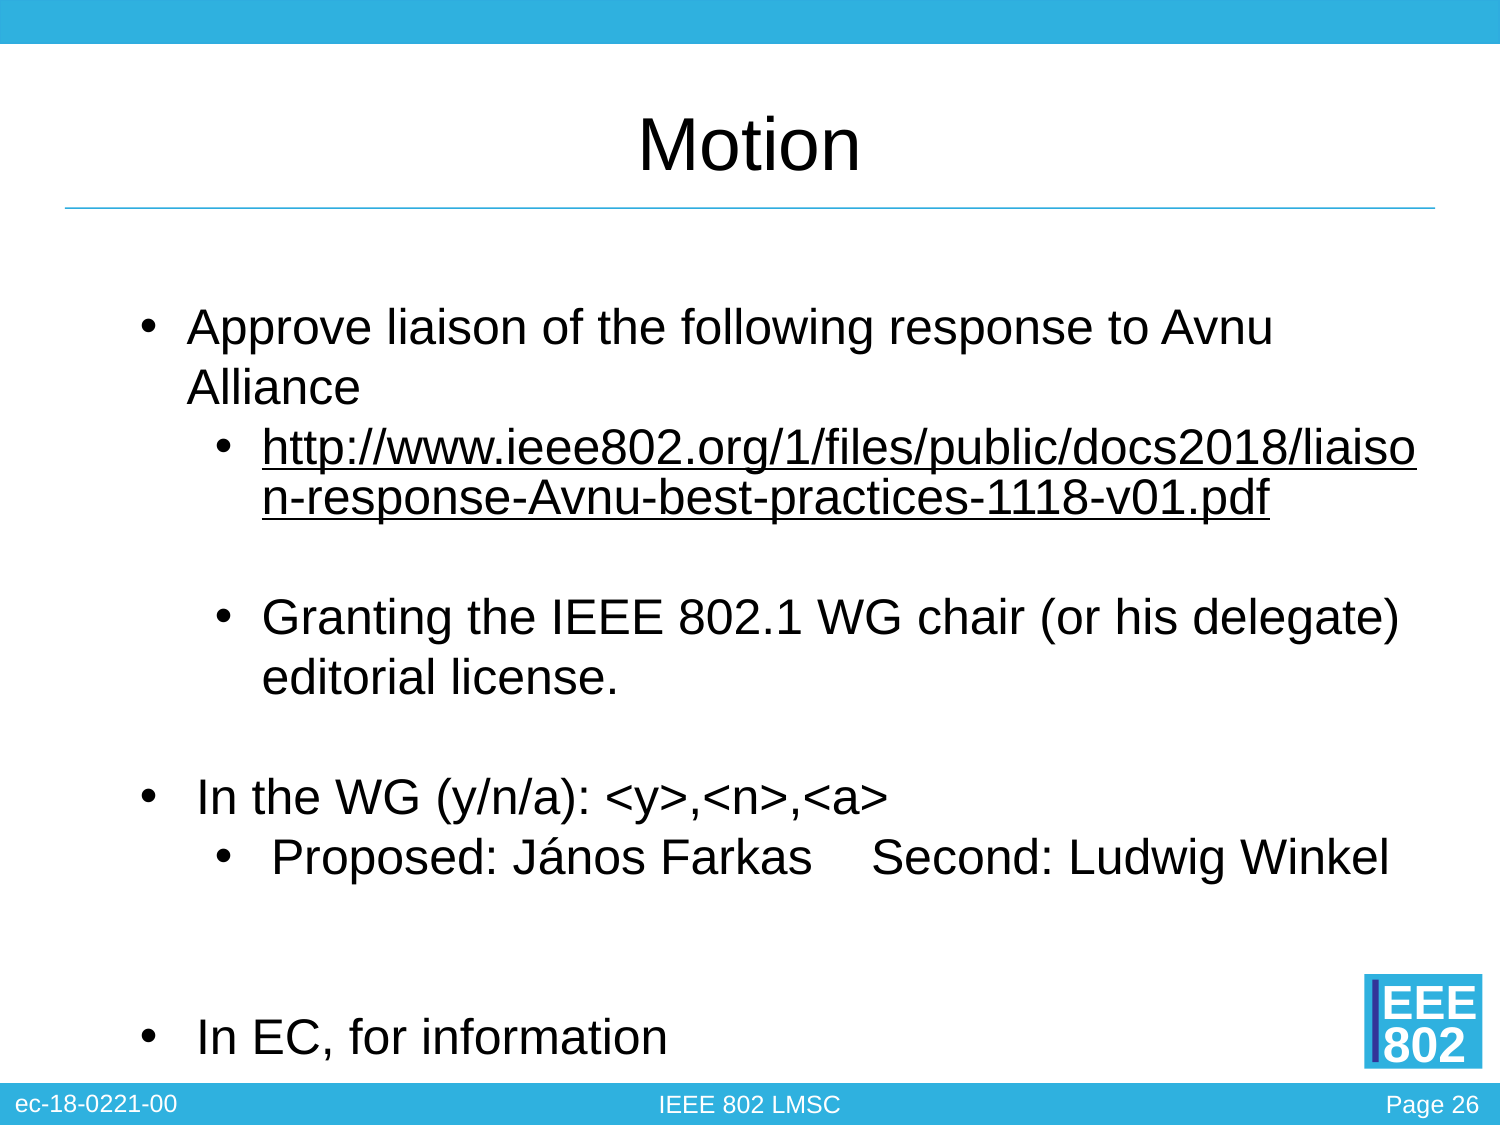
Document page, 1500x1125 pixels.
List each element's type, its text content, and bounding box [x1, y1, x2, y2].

title Motion [75, 75, 1425, 205]
text_box Approve liaison of the following response to Avnu Alliance http://www.ieee802.org/1/files/public/docs2018/liaison-response-Avnu-best-practices-1118-v01.pdf Granting the IEEE 802.1 WG chair (or his delegate) editorial license. In the WG (y/n/a): <y>,<n>,<a> Proposed: János Farkas Second: Ludwig Winkel In EC, for information [125, 287, 1450, 1023]
